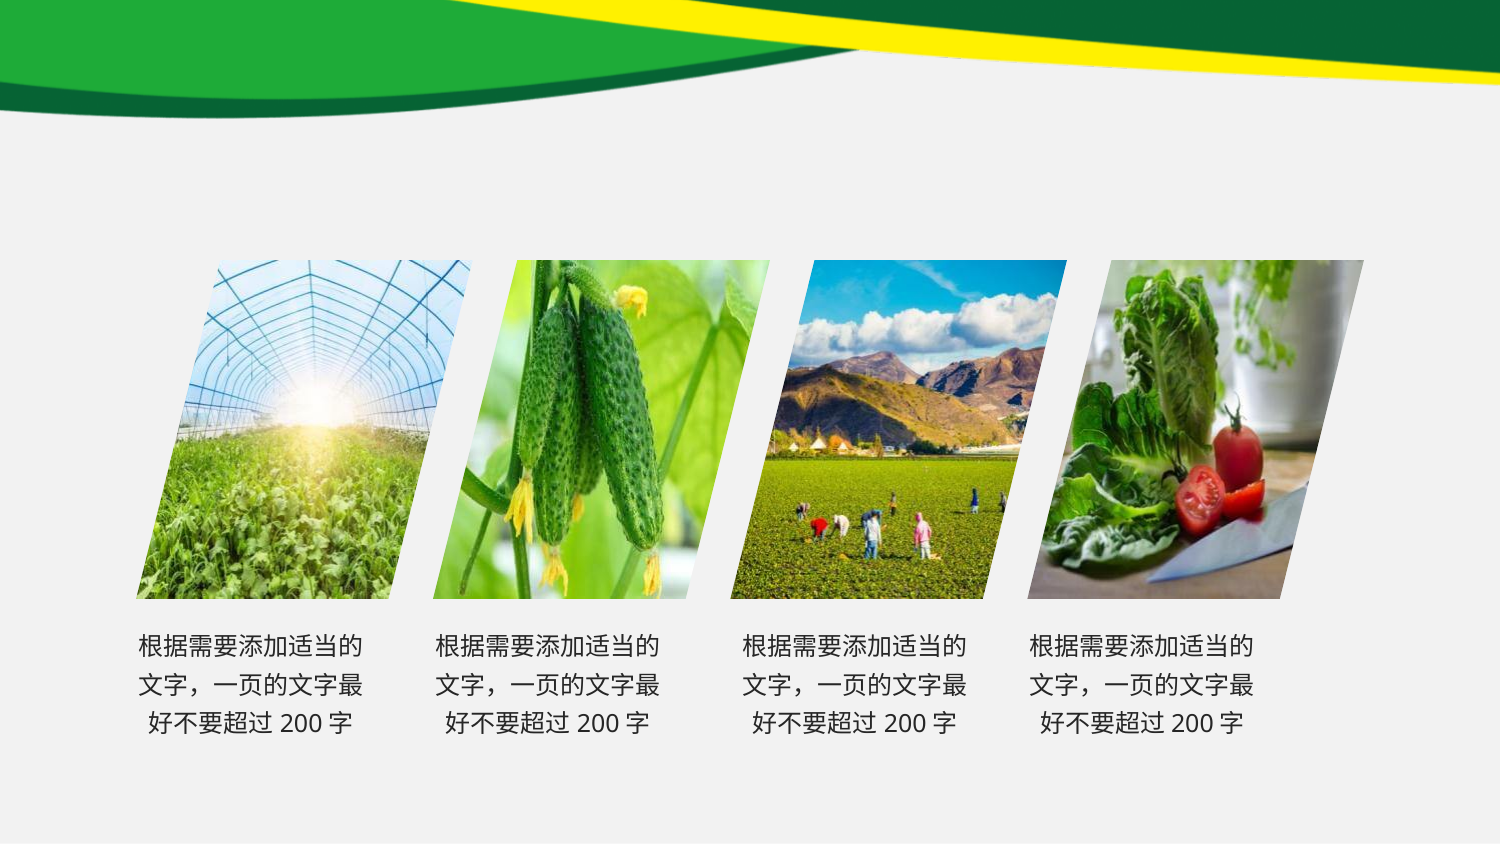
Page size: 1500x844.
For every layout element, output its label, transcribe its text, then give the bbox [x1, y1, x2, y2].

text_box [134, 258, 475, 601]
text_box [728, 258, 1069, 601]
text_box 根据需要添加适当的文字，一页的文字最好不要超过200字 [433, 621, 664, 765]
text_box 根据需要添加适当的文字，一页的文字最好不要超过200字 [740, 621, 971, 765]
text_box 根据需要添加适当的文字，一页的文字最好不要超过200字 [1027, 621, 1258, 765]
picture [0, 0, 1500, 119]
text_box [431, 258, 772, 601]
text_box 根据需要添加适当的文字，一页的文字最好不要超过200字 [136, 621, 367, 765]
text_box [1025, 258, 1366, 601]
